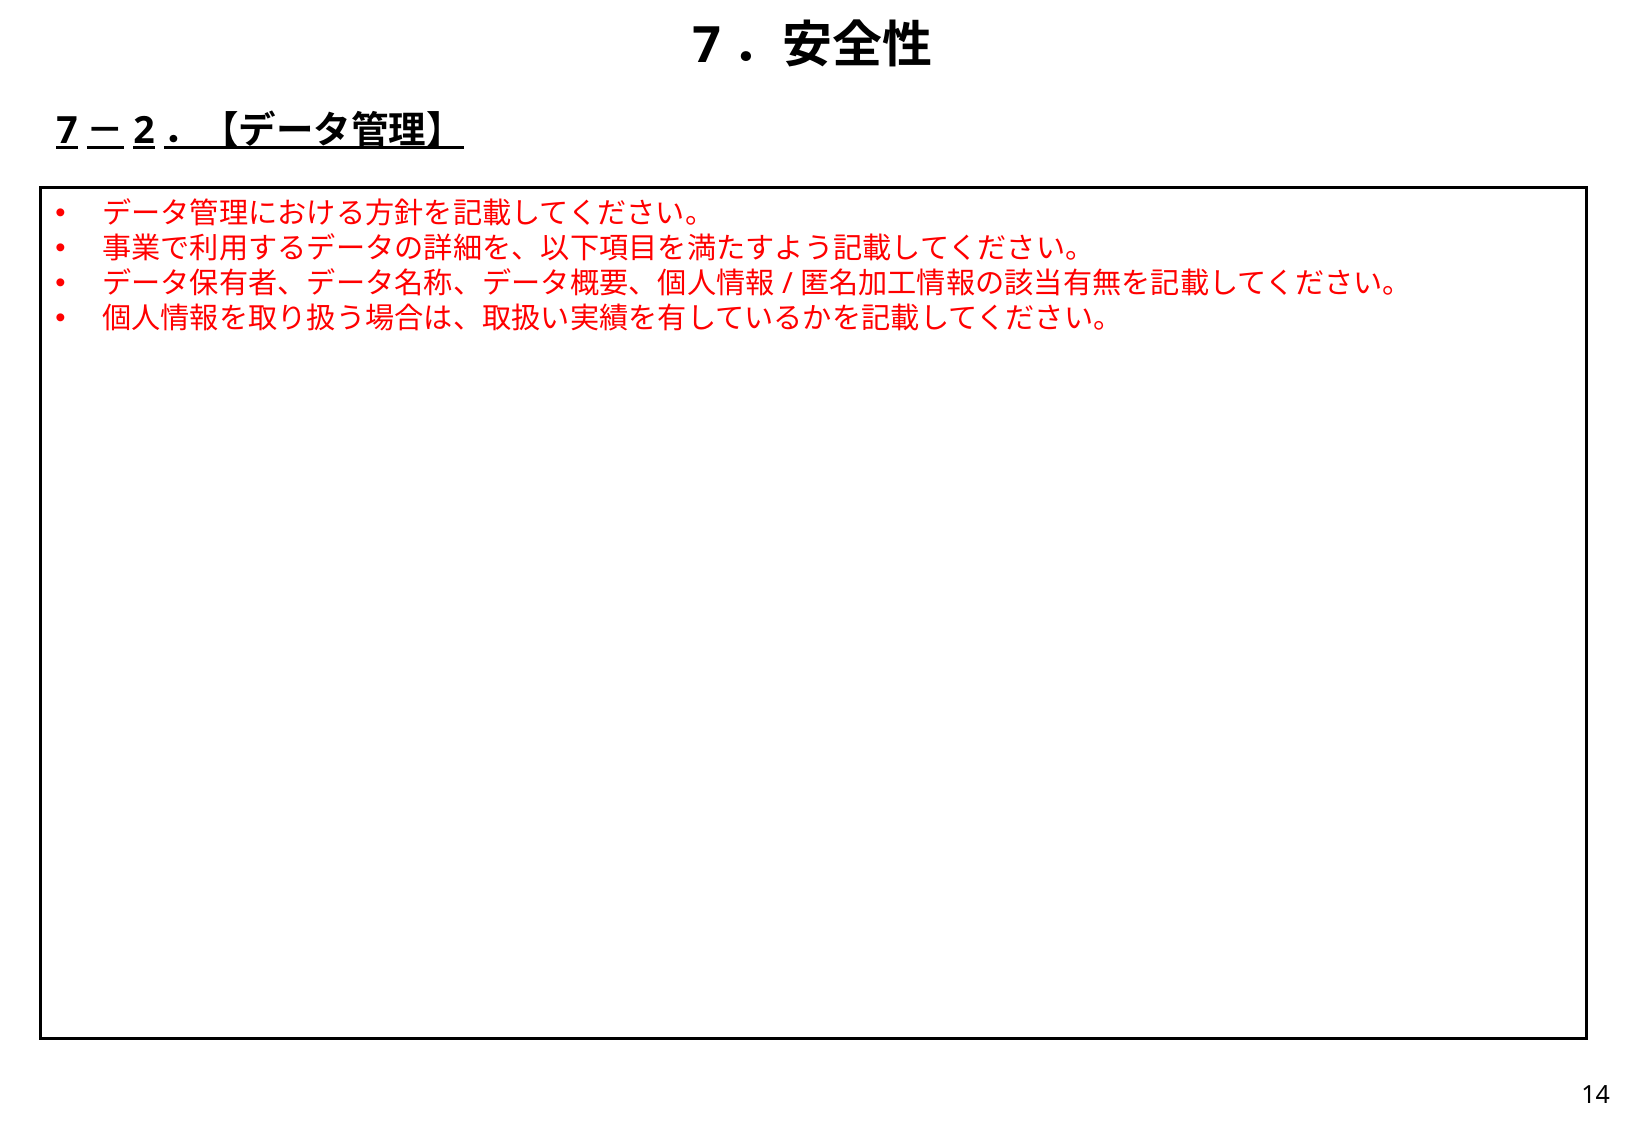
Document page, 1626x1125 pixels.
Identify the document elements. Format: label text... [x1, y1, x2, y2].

text_box データ管理における方針を記載してください。 事業で利用するデータの詳細を、以下項目を満たすよう記載してください。 データ保有者、データ名称、データ概要、個人情報/匿名加工情報の該当有無を記載してください。 個人情報を取り扱う場合は、取扱い実績を有しているかを記載してください。 [40, 186, 1588, 1039]
title 7．安全性 [0, 0, 1625, 93]
slide_number 13 [1259, 1065, 1625, 1125]
list 7－2．【データ管理】 [41, 103, 1579, 757]
